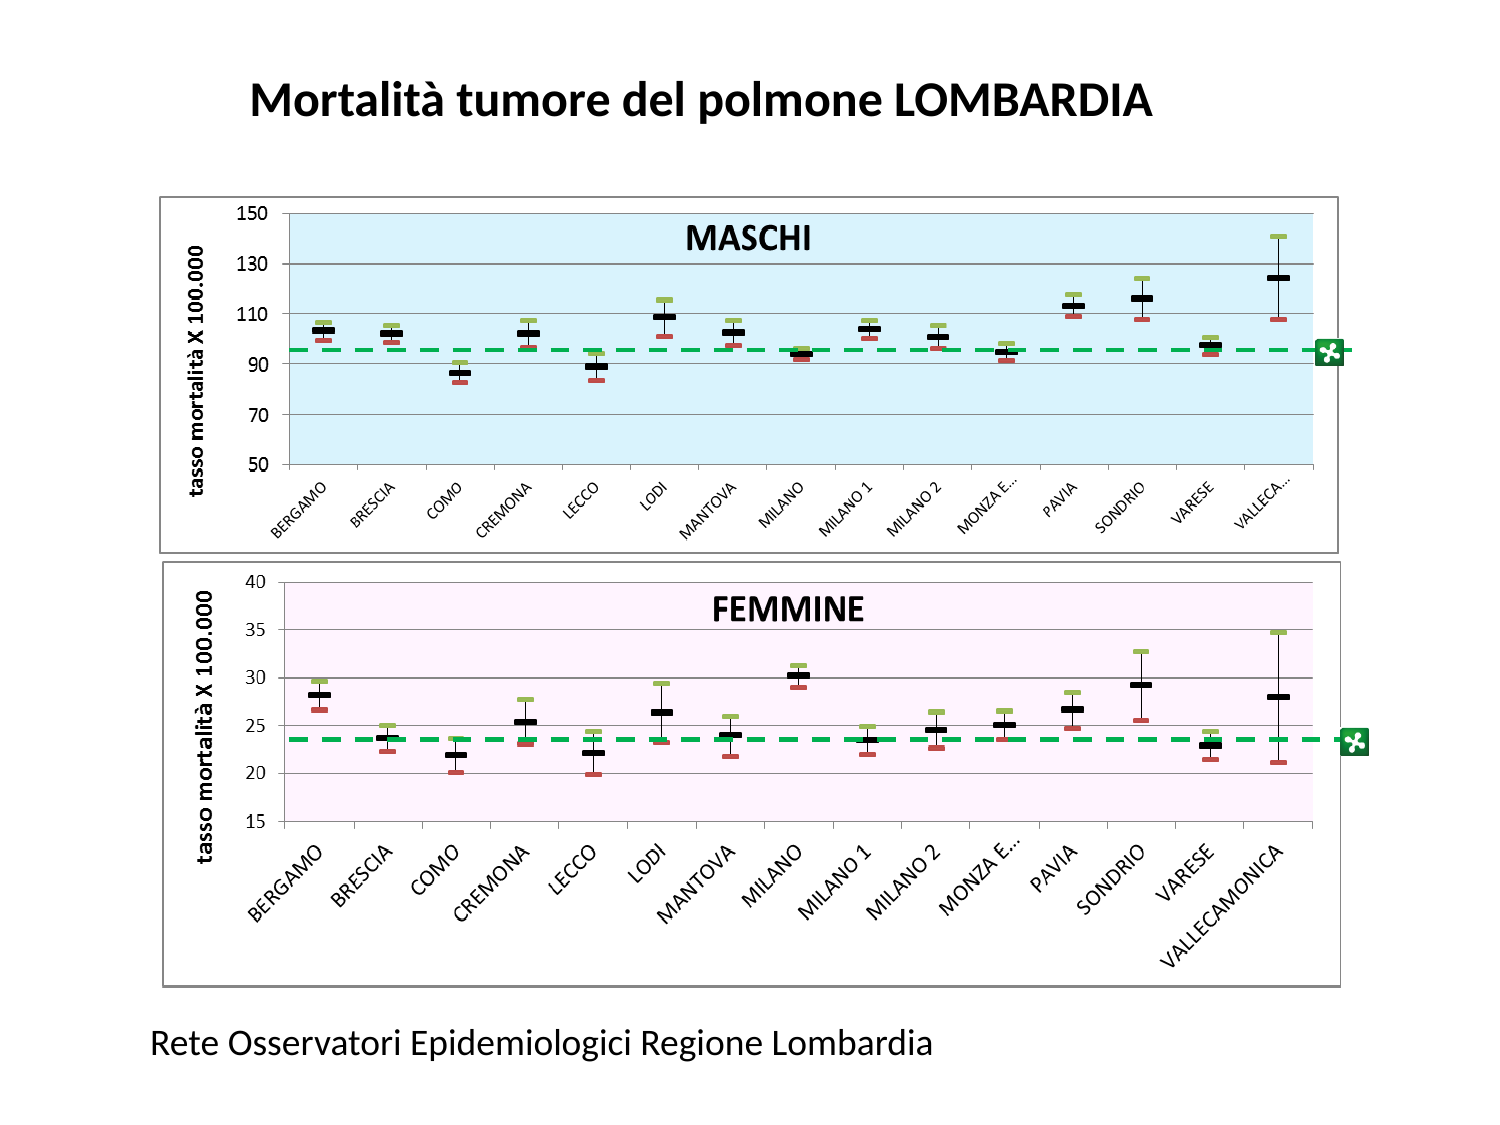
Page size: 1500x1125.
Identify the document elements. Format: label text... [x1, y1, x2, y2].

text_box Rete Osservatori Epidemiologici Regione Lombardia [135, 1010, 958, 1071]
text_box Mortalità tumore del polmone LOMBARDIA [234, 59, 1180, 135]
picture [159, 196, 1369, 988]
